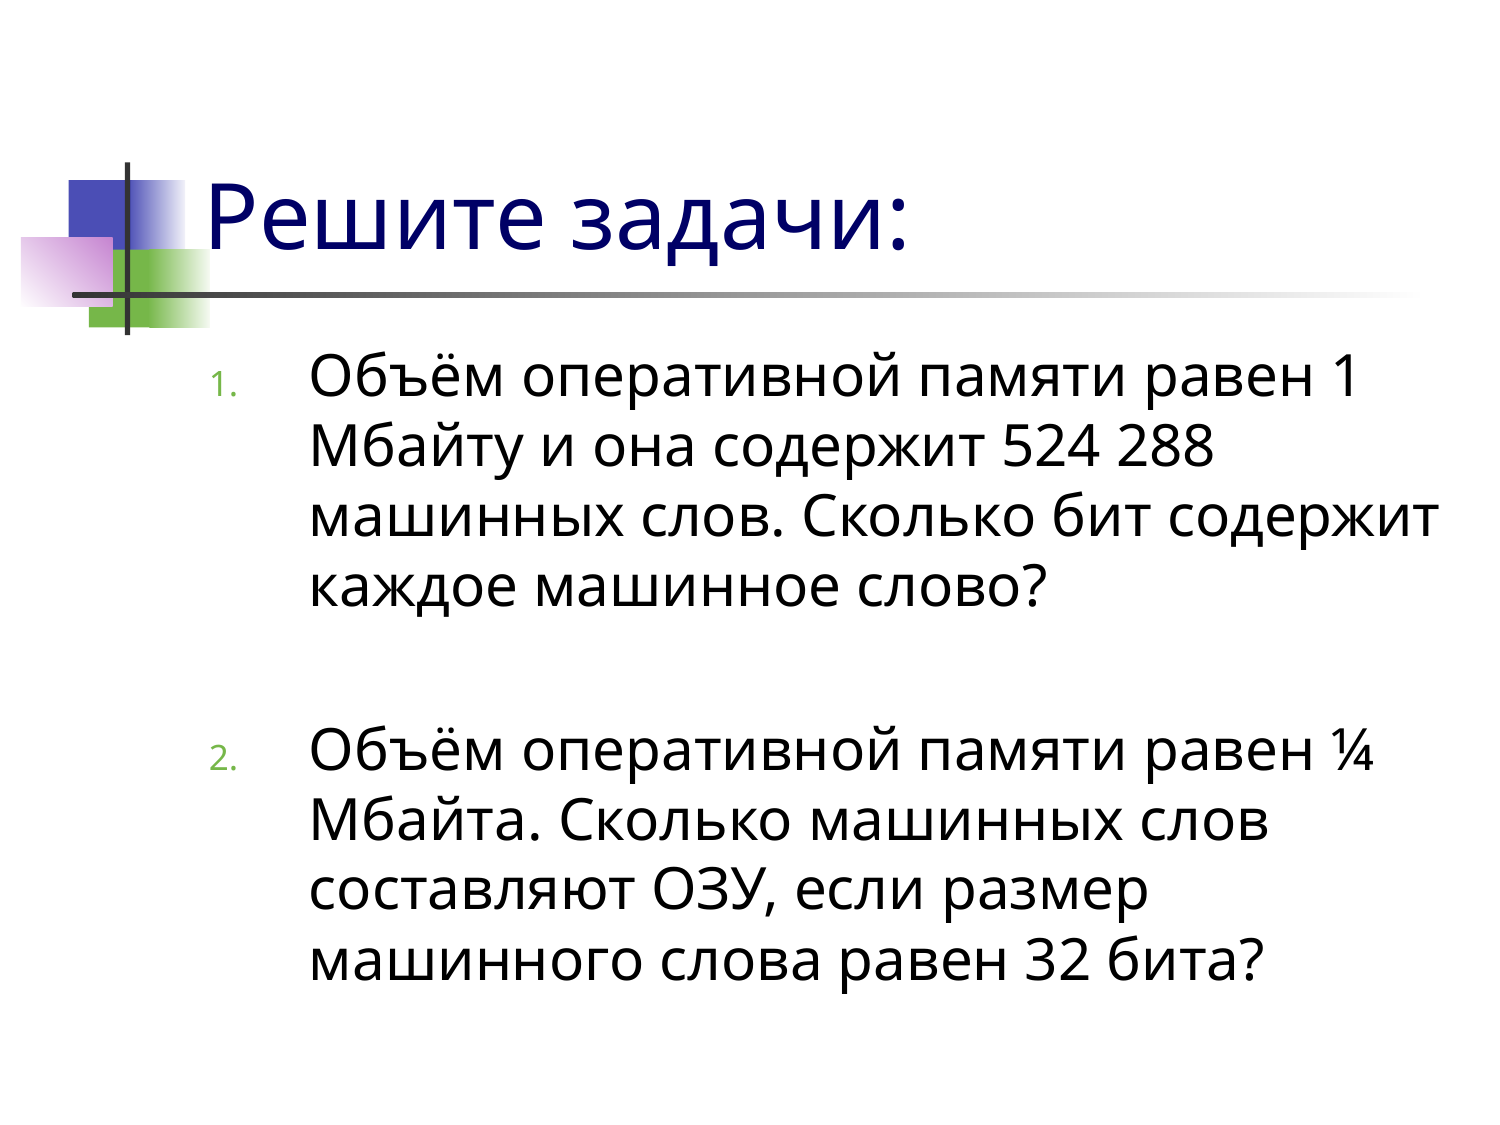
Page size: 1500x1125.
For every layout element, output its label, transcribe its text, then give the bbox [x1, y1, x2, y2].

title Решите задачи: [188, 34, 1468, 276]
list Объём оперативной памяти равен 1 Мбайту и она содержит 524 288 машинных слов. Сколько бит содержит каждое машинное слово? Объём оперативной памяти равен ¼ Мбайта. Сколько машинных слов составляют ОЗУ, если размер машинного слова равен 32 бита? [193, 330, 1470, 1007]
